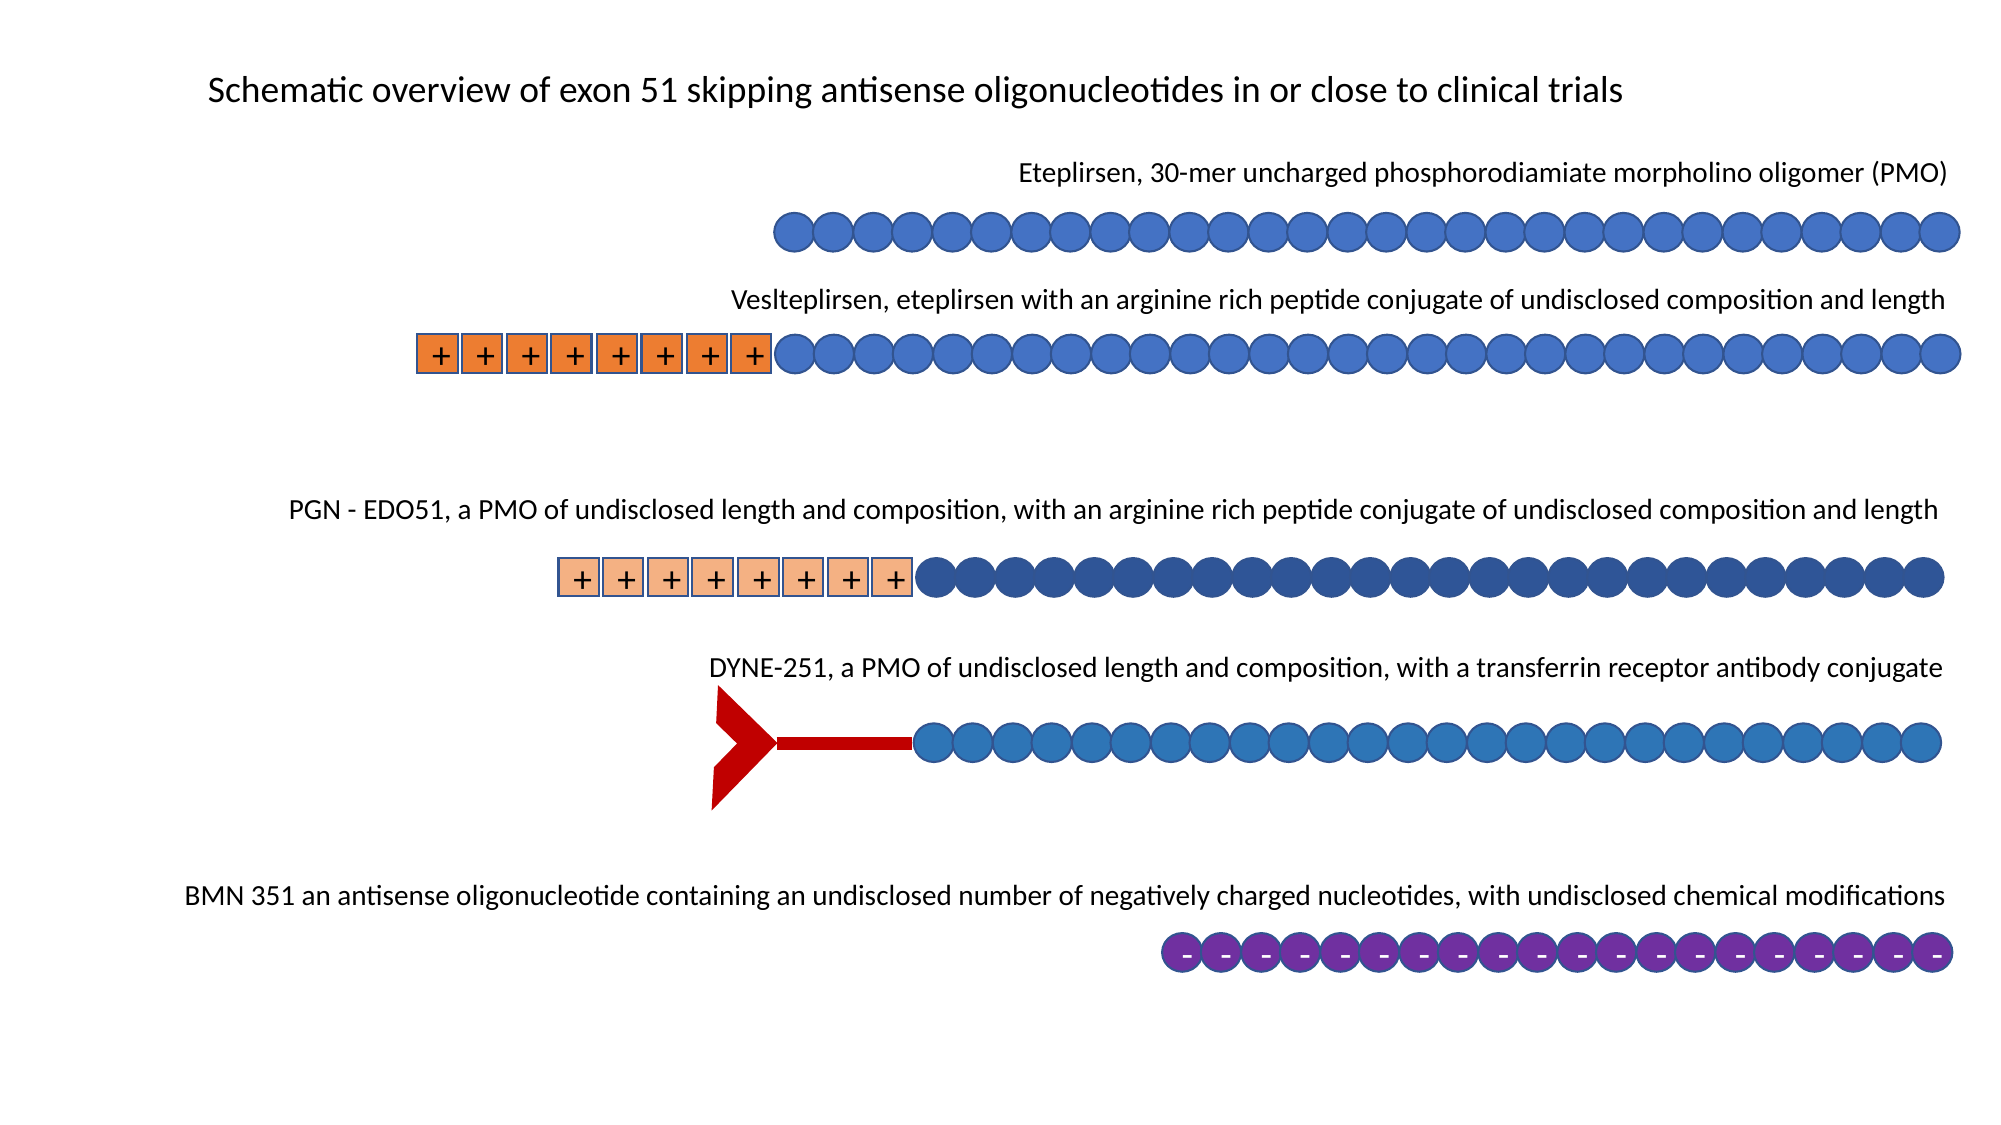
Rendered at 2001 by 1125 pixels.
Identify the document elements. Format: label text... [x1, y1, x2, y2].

text_box [1152, 557, 1193, 598]
text_box [1823, 557, 1864, 598]
text_box + [647, 557, 689, 597]
text_box [1090, 333, 1131, 375]
text_box [1623, 722, 1664, 764]
text_box [852, 211, 893, 253]
text_box [991, 722, 1032, 764]
text_box [1267, 722, 1309, 764]
text_box [1602, 211, 1644, 253]
text_box [1310, 557, 1351, 598]
text_box [1425, 722, 1467, 764]
text_box - [1594, 932, 1636, 973]
text_box - [1161, 932, 1201, 973]
text_box [1586, 557, 1627, 598]
text_box + [827, 557, 869, 597]
text_box [1899, 722, 1943, 764]
text_box [1760, 211, 1802, 253]
text_box [1839, 211, 1881, 253]
text_box - [1515, 932, 1557, 973]
text_box [1286, 211, 1327, 253]
text_box [1346, 722, 1388, 764]
text_box [1365, 333, 1407, 375]
text_box [1444, 211, 1485, 253]
text_box [1744, 557, 1785, 598]
text_box [932, 333, 973, 375]
text_box - [1278, 932, 1320, 973]
text_box - [1398, 932, 1439, 973]
text_box [1563, 211, 1604, 253]
text_box - [1436, 932, 1478, 973]
text_box [1327, 333, 1368, 375]
text_box [1504, 722, 1546, 764]
text_box [1468, 557, 1509, 598]
text_box [994, 557, 1035, 598]
text_box BMN 351 an antisense oligonucleotide containing an undisclosed number of negatively charged nucleotides, with undisclosed chemical modifications [169, 868, 2000, 919]
text_box [1544, 722, 1585, 764]
text_box [1188, 722, 1230, 764]
text_box [931, 211, 972, 253]
text_box [1782, 722, 1822, 764]
text_box [1761, 333, 1802, 375]
text_box [1011, 333, 1052, 375]
text_box - [1240, 932, 1280, 973]
text_box [1523, 333, 1565, 375]
text_box + [596, 333, 638, 374]
text_box [1427, 557, 1469, 598]
text_box [1603, 333, 1644, 375]
text_box - [1673, 932, 1715, 973]
text_box [912, 722, 953, 764]
text_box - [1556, 932, 1597, 973]
text_box + [686, 333, 728, 374]
text_box [1269, 557, 1311, 598]
text_box + [461, 333, 503, 374]
text_box - [1832, 932, 1873, 973]
text_box [1070, 722, 1111, 764]
text_box Veslteplirsen, eteplirsen with an arginine rich peptide conjugate of undisclosed composition and length [716, 272, 2000, 323]
text_box + [640, 333, 683, 374]
text_box [1228, 722, 1269, 764]
text_box [1326, 211, 1367, 253]
text_box [1048, 211, 1090, 253]
text_box + [871, 557, 913, 597]
text_box [1307, 722, 1348, 764]
text_box + [557, 557, 600, 597]
text_box [1231, 557, 1272, 598]
text_box [1207, 333, 1249, 375]
text_box [1406, 333, 1447, 375]
text_box + [730, 333, 772, 374]
text_box [773, 333, 815, 375]
text_box [1665, 557, 1706, 598]
text_box - [1635, 932, 1676, 973]
text_box [1564, 333, 1605, 375]
text_box [1405, 211, 1446, 253]
text_box [1626, 557, 1667, 598]
text_box [1918, 211, 1961, 253]
text_box [951, 722, 993, 764]
text_box [1642, 211, 1683, 253]
text_box [1465, 722, 1506, 764]
text_box PGN - EDO51, a PMO of undisclosed length and composition, with an arginine rich peptide conjugate of undisclosed composition and length [274, 483, 2000, 533]
text_box [1902, 557, 1945, 598]
text_box - [1911, 932, 1954, 973]
text_box [1190, 557, 1232, 598]
text_box [1721, 211, 1762, 253]
text_box [915, 557, 955, 598]
text_box [970, 333, 1012, 375]
text_box [1149, 722, 1190, 764]
text_box [1365, 211, 1406, 253]
text_box [953, 557, 995, 598]
text_box [853, 333, 894, 375]
text_box [1861, 722, 1901, 764]
text_box [891, 333, 933, 375]
text_box + [737, 557, 780, 597]
text_box [1583, 722, 1625, 764]
text_box [1702, 722, 1743, 764]
text_box + [782, 557, 824, 597]
text_box [1722, 333, 1763, 375]
text_box [1032, 557, 1074, 598]
text_box [1286, 333, 1328, 375]
text_box Schematic overview of exon 51 skipping antisense oligonucleotides in or close to clinical trials [193, 57, 1641, 118]
text_box [711, 685, 777, 811]
text_box [1389, 557, 1430, 598]
text_box [1030, 722, 1072, 764]
text_box [1863, 557, 1904, 598]
text_box [811, 211, 853, 253]
text_box DYNE-251, a PMO of undisclosed length and composition, with a transferrin receptor antibody conjugate [694, 640, 2000, 691]
text_box [1089, 211, 1130, 253]
text_box - [1199, 932, 1241, 973]
text_box [1127, 211, 1169, 253]
text_box [1507, 557, 1548, 598]
text_box [1879, 211, 1920, 253]
text_box [1207, 211, 1248, 253]
text_box [1682, 333, 1723, 375]
text_box [1643, 333, 1684, 375]
text_box [1111, 557, 1153, 598]
text_box [1784, 557, 1825, 598]
text_box [1800, 211, 1841, 253]
text_box - [1714, 932, 1755, 973]
text_box [1485, 333, 1526, 375]
text_box [1010, 211, 1051, 253]
text_box [1168, 211, 1209, 253]
text_box [1801, 333, 1842, 375]
text_box - [1357, 932, 1399, 973]
text_box + [550, 333, 593, 374]
text_box [1523, 211, 1565, 253]
text_box - [1319, 932, 1360, 973]
text_box - [1477, 932, 1518, 973]
text_box [890, 211, 932, 253]
text_box [1444, 333, 1486, 375]
text_box + [602, 557, 644, 597]
text_box + [506, 333, 548, 374]
text_box [812, 333, 854, 375]
text_box [1248, 333, 1289, 375]
text_box [1386, 722, 1427, 764]
text_box [1484, 211, 1525, 253]
text_box [969, 211, 1011, 253]
text_box - [1753, 932, 1794, 973]
text_box [1348, 557, 1390, 598]
text_box [1919, 333, 1962, 375]
text_box [773, 211, 814, 253]
text_box + [416, 333, 459, 374]
text_box [1547, 557, 1588, 598]
text_box [1840, 333, 1881, 375]
text_box [1705, 557, 1746, 598]
text_box [1880, 333, 1921, 375]
text_box [1662, 722, 1704, 764]
text_box - [1793, 932, 1834, 973]
text_box [1681, 211, 1723, 253]
text_box [1820, 722, 1862, 764]
text_box Eteplirsen, 30-mer uncharged phosphorodiamiate morpholino oligomer (PMO) [1003, 145, 2000, 196]
text_box [1247, 211, 1288, 253]
text_box + [691, 557, 734, 597]
text_box [1128, 333, 1170, 375]
text_box [1073, 557, 1114, 598]
text_box [1741, 722, 1783, 764]
text_box [1049, 333, 1091, 375]
text_box [1109, 722, 1151, 764]
text_box [1169, 333, 1210, 375]
text_box - [1872, 932, 1913, 973]
